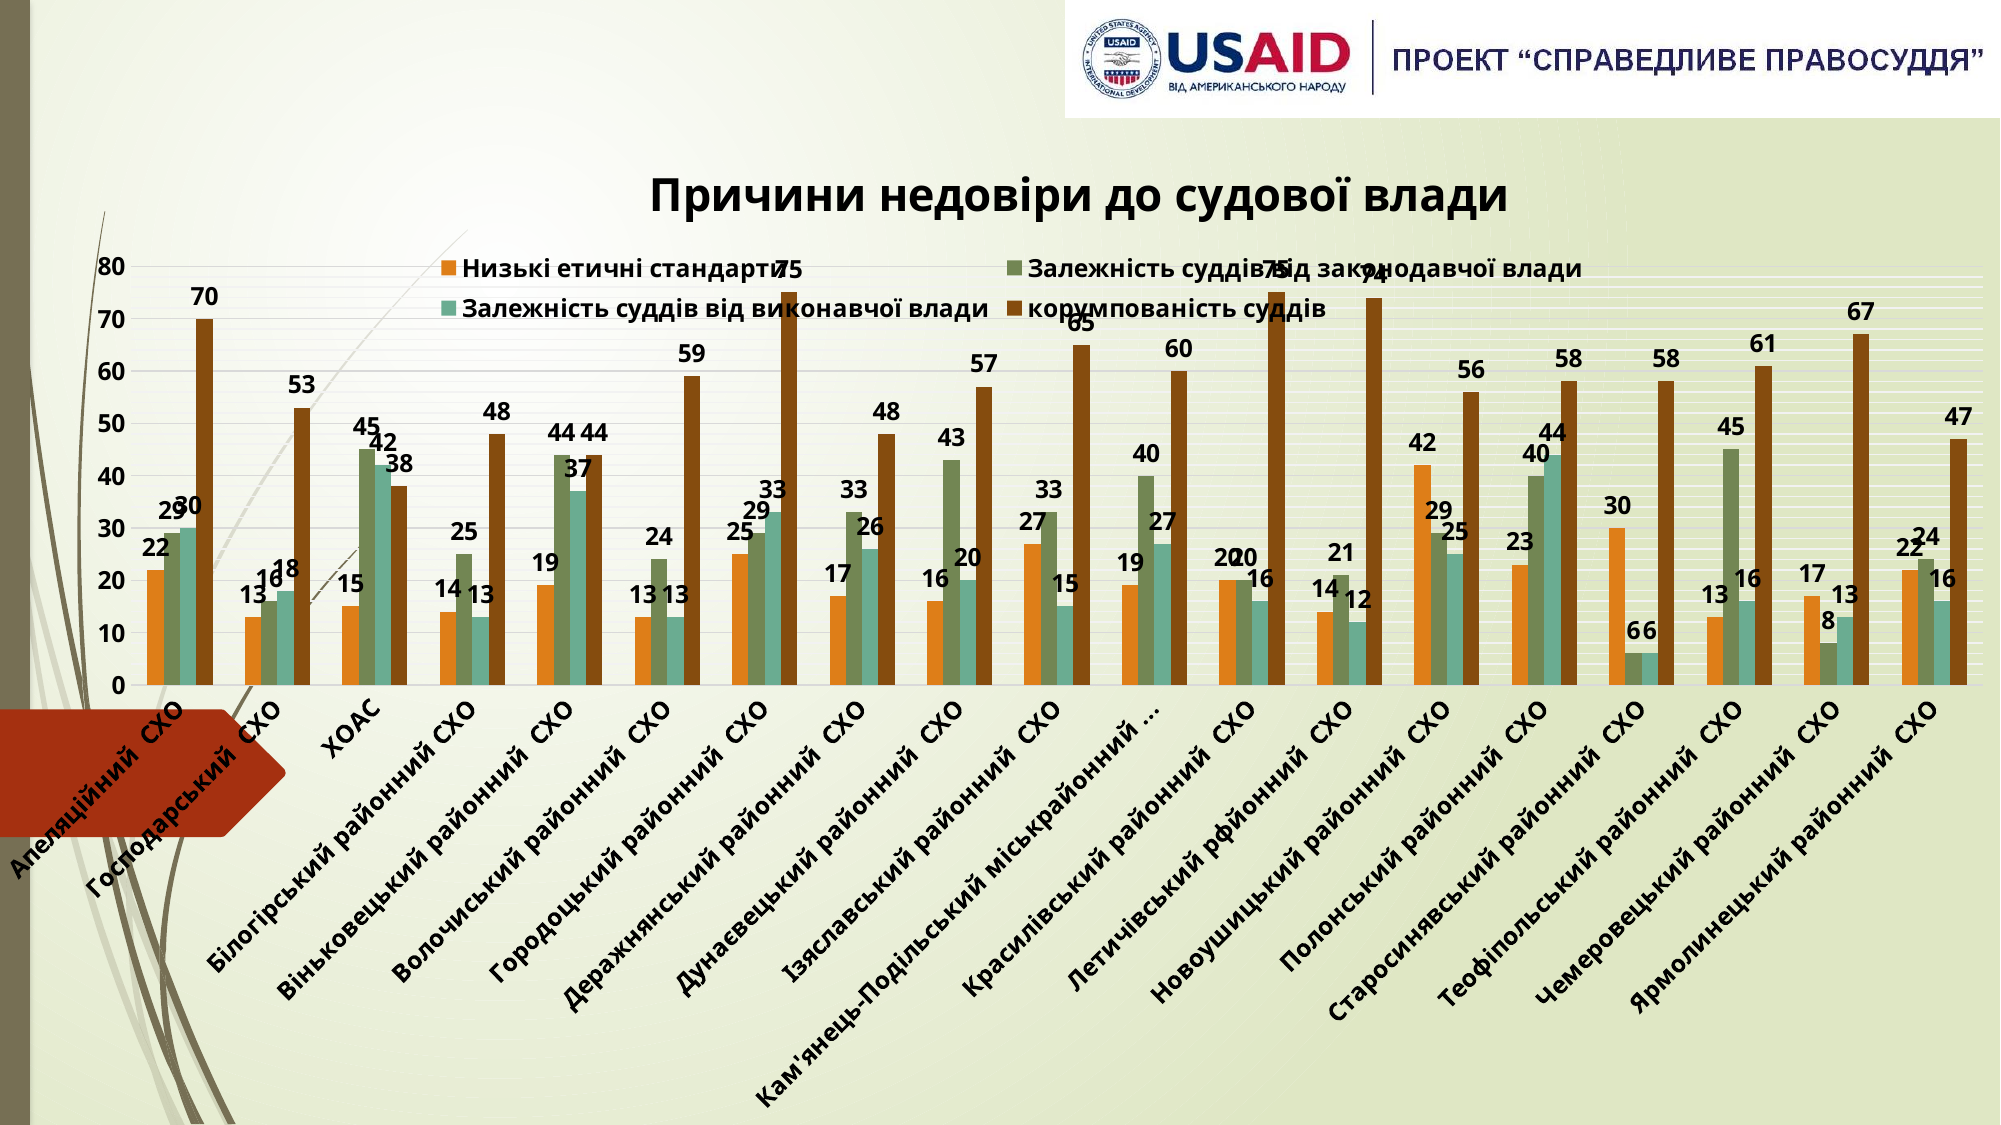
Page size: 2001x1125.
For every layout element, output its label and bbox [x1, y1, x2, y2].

picture [1065, 0, 2000, 116]
chart [0, 116, 2000, 1125]
